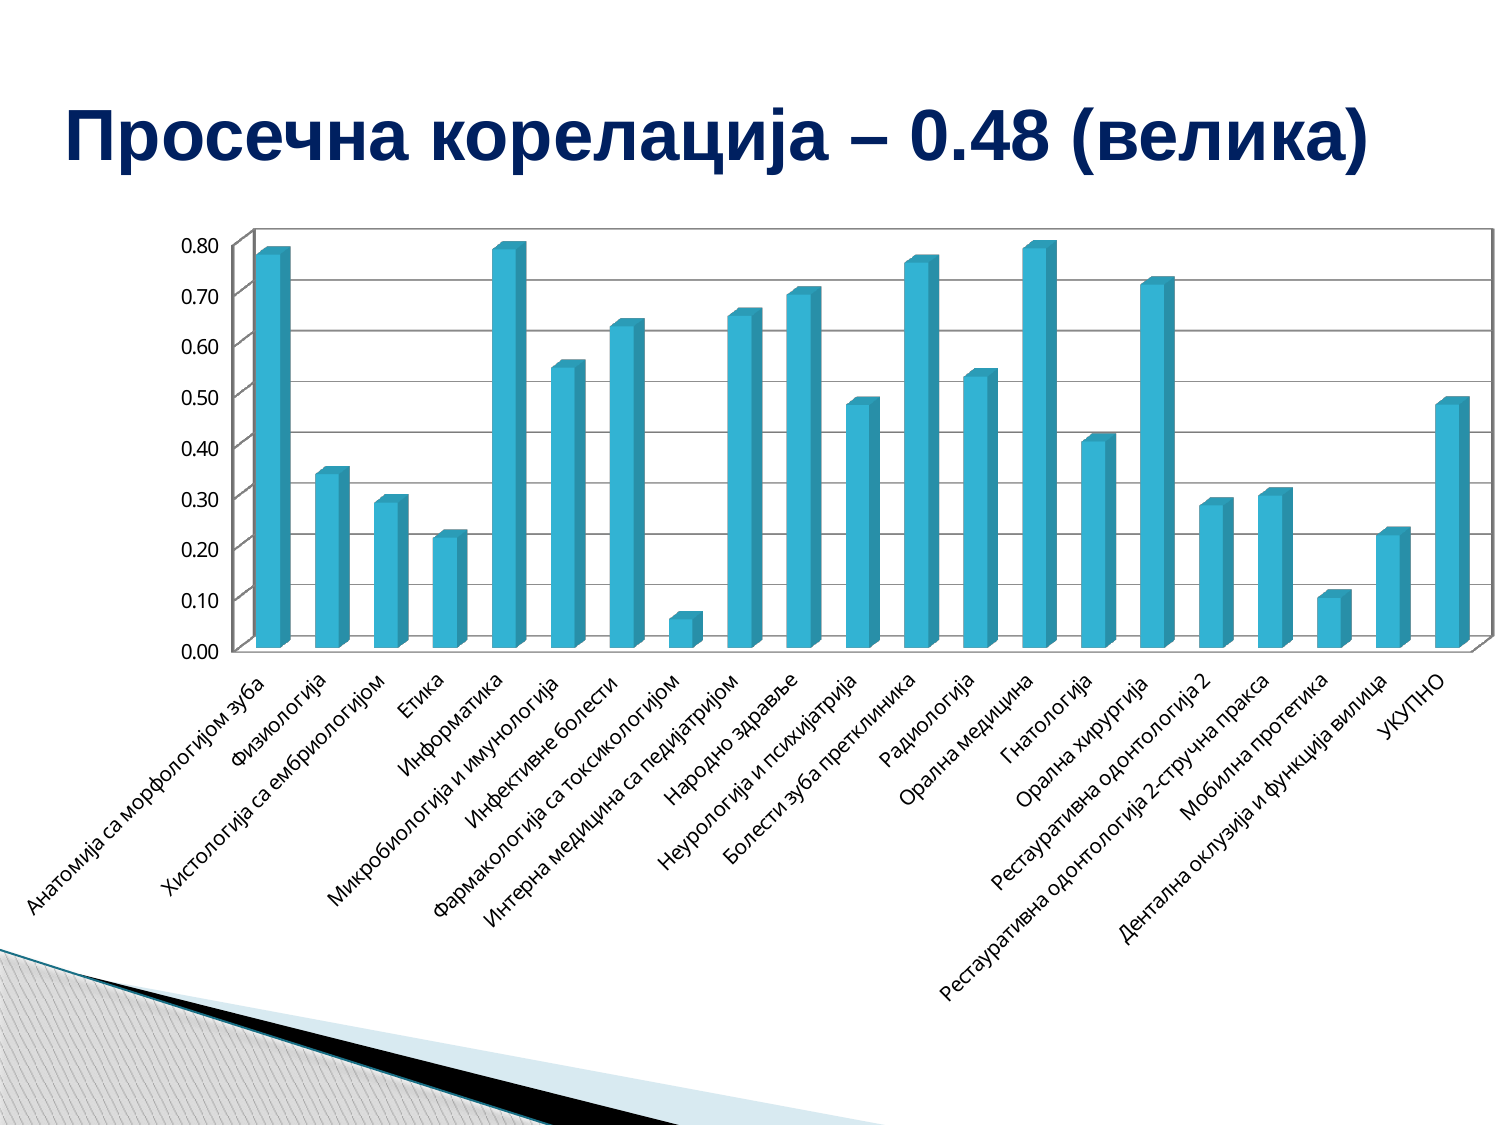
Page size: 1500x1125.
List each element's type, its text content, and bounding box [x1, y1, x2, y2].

chart [0, 212, 1500, 1026]
title Просечна корелација – 0.48 (велика) [50, 37, 1400, 211]
